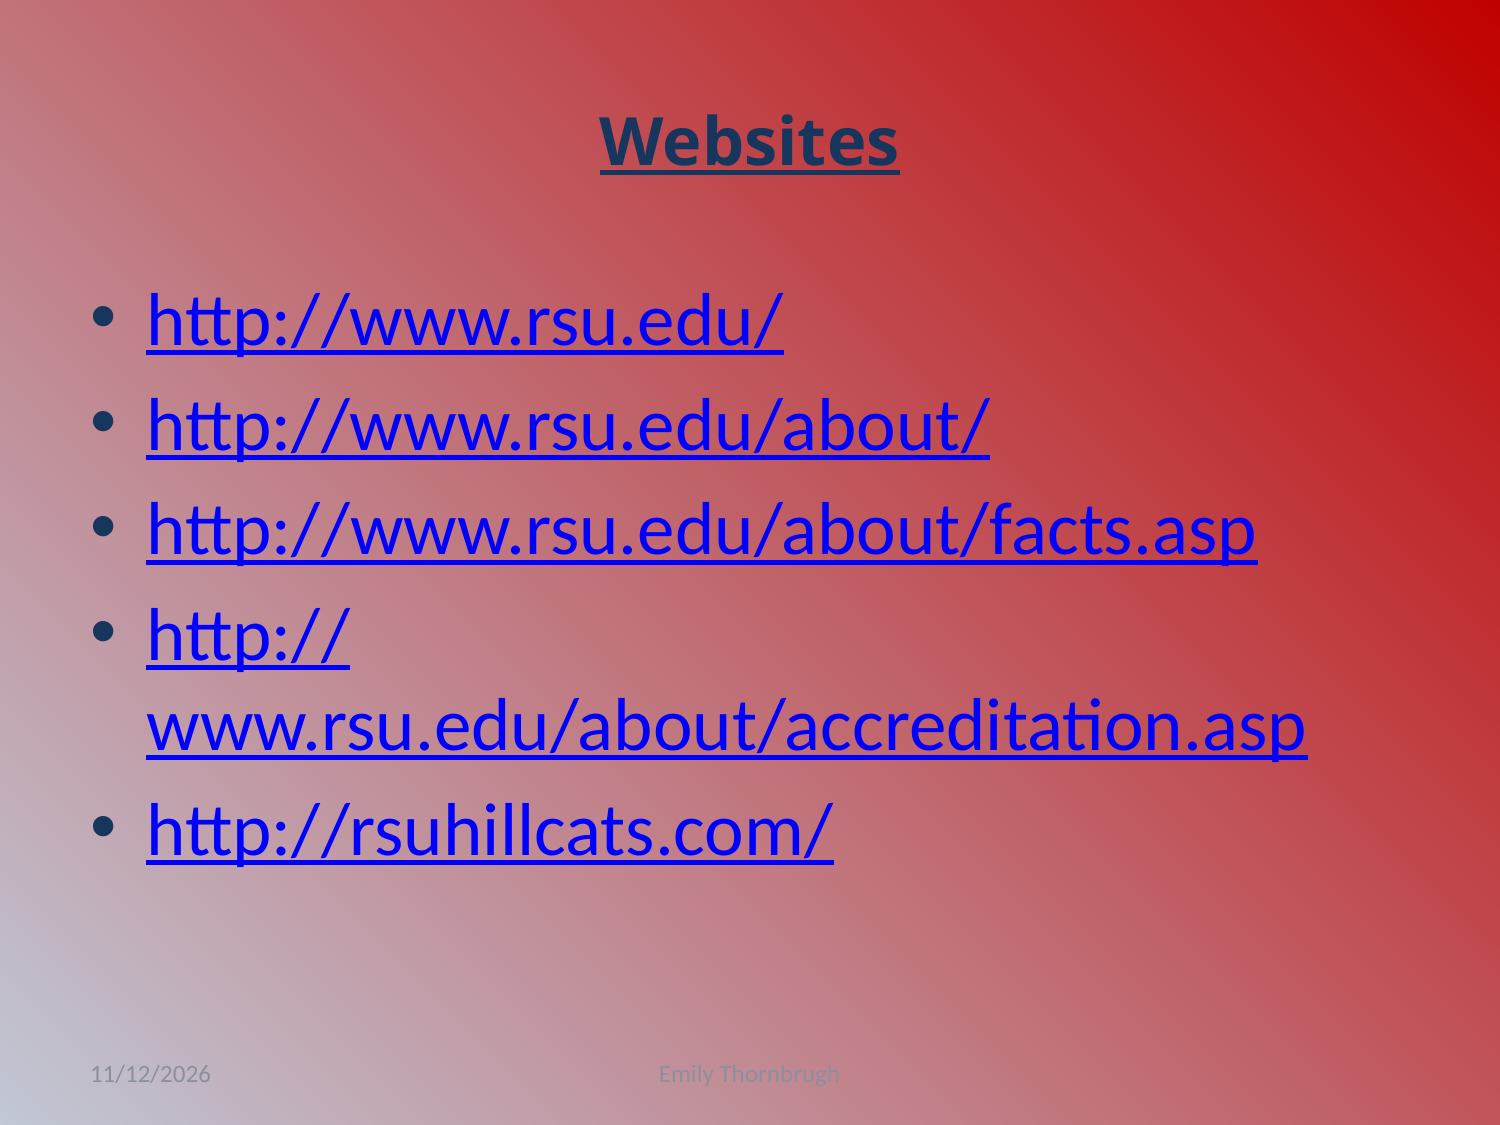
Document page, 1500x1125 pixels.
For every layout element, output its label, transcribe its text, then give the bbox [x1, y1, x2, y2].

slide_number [75, 1042, 425, 1103]
list http://www.rsu.edu/ http://www.rsu.edu/about/ http://www.rsu.edu/about/facts.asp http://www.rsu.edu/about/accreditation.asp http://rsuhillcats.com/ [75, 262, 1425, 1005]
title Websites [75, 45, 1425, 233]
footer Emily Thornbrugh [512, 1042, 988, 1103]
